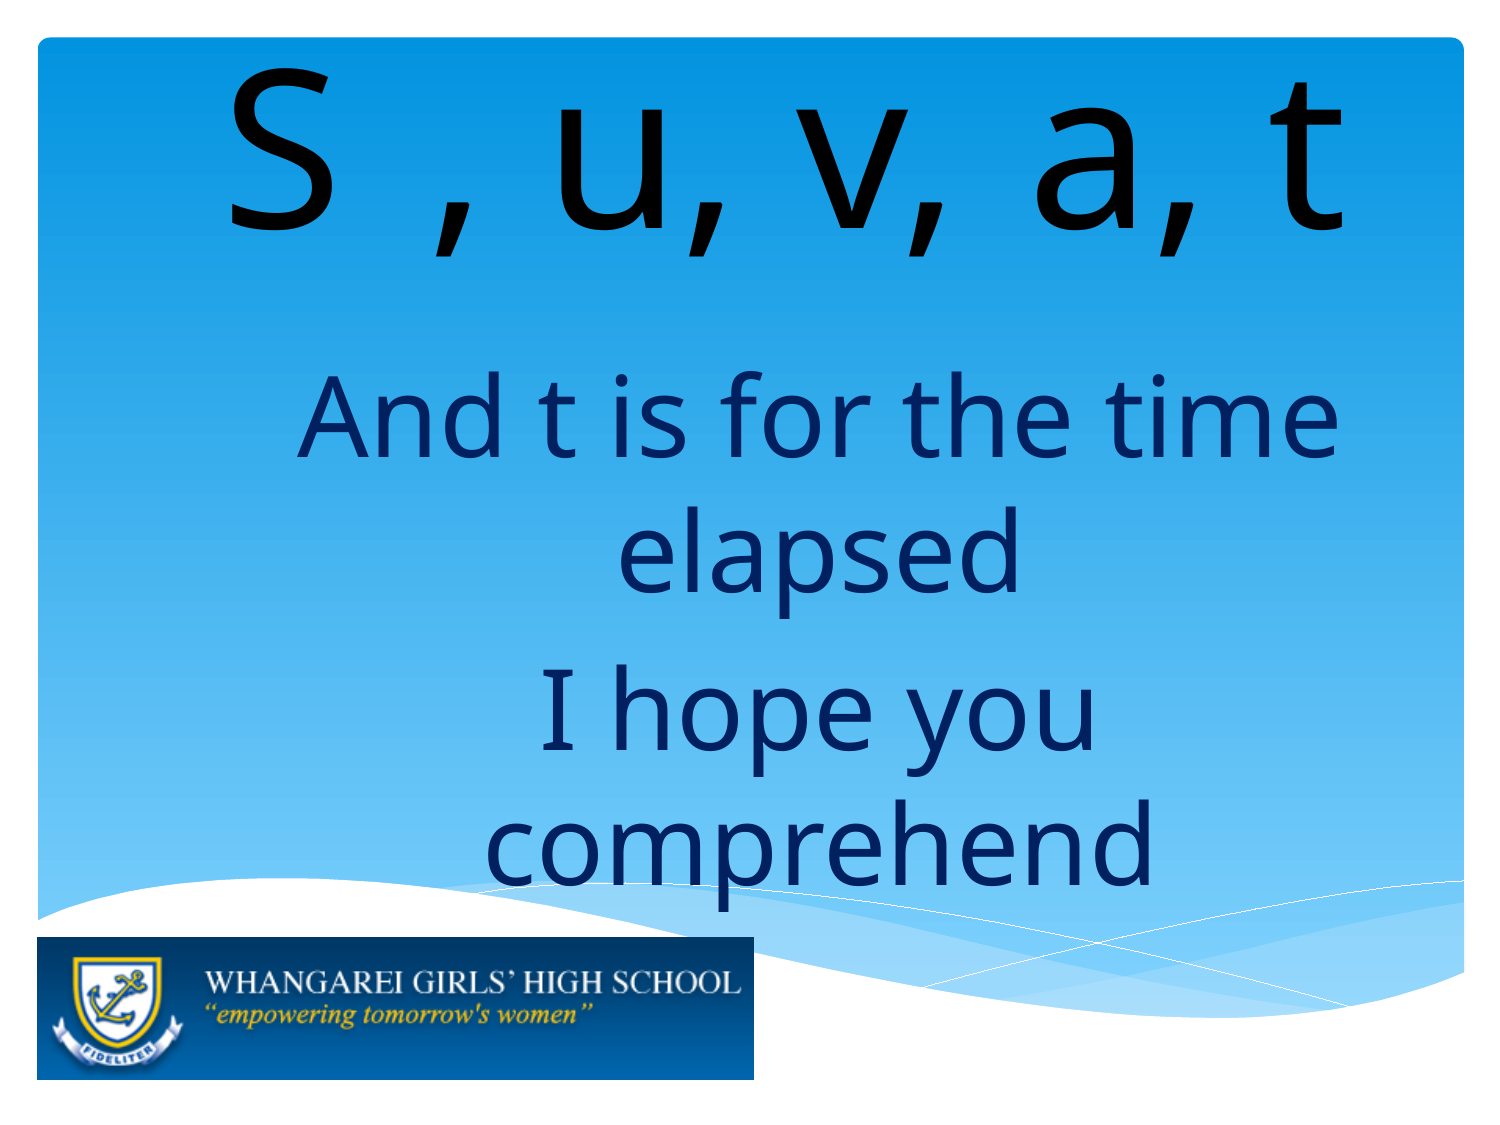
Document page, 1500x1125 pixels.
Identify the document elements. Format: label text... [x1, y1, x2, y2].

text_box And t is for the time elapsed I hope you comprehend [194, 337, 1447, 1024]
text_box S , u, v, a, t [206, 30, 1388, 291]
picture [37, 937, 754, 1080]
